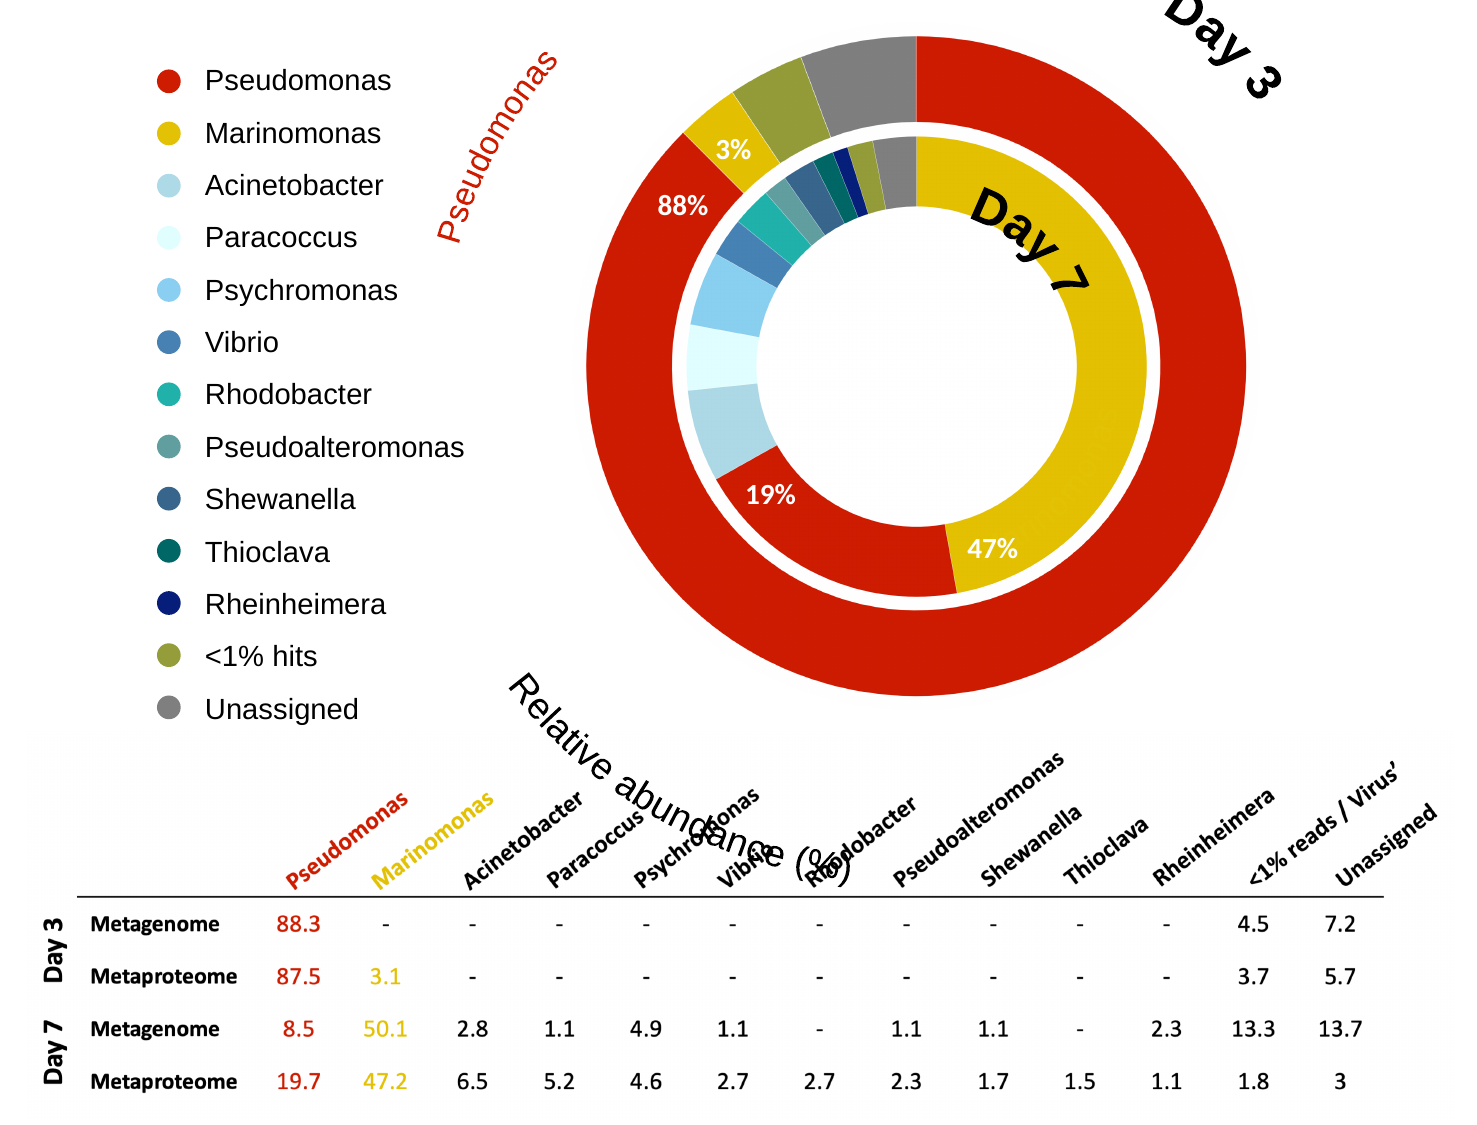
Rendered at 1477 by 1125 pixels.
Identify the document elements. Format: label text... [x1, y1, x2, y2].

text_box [418, 0, 1392, 874]
text_box Pseudomonas Marinomonas Acinetobacter Paracoccus Psychromonas Vibrio Rhodobacter Pseudoalteromonas Shewanella Thioclava Rheinheimera <1% hits Unassigned [190, 58, 418, 731]
picture [26, 731, 1454, 1120]
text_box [156, 69, 181, 720]
